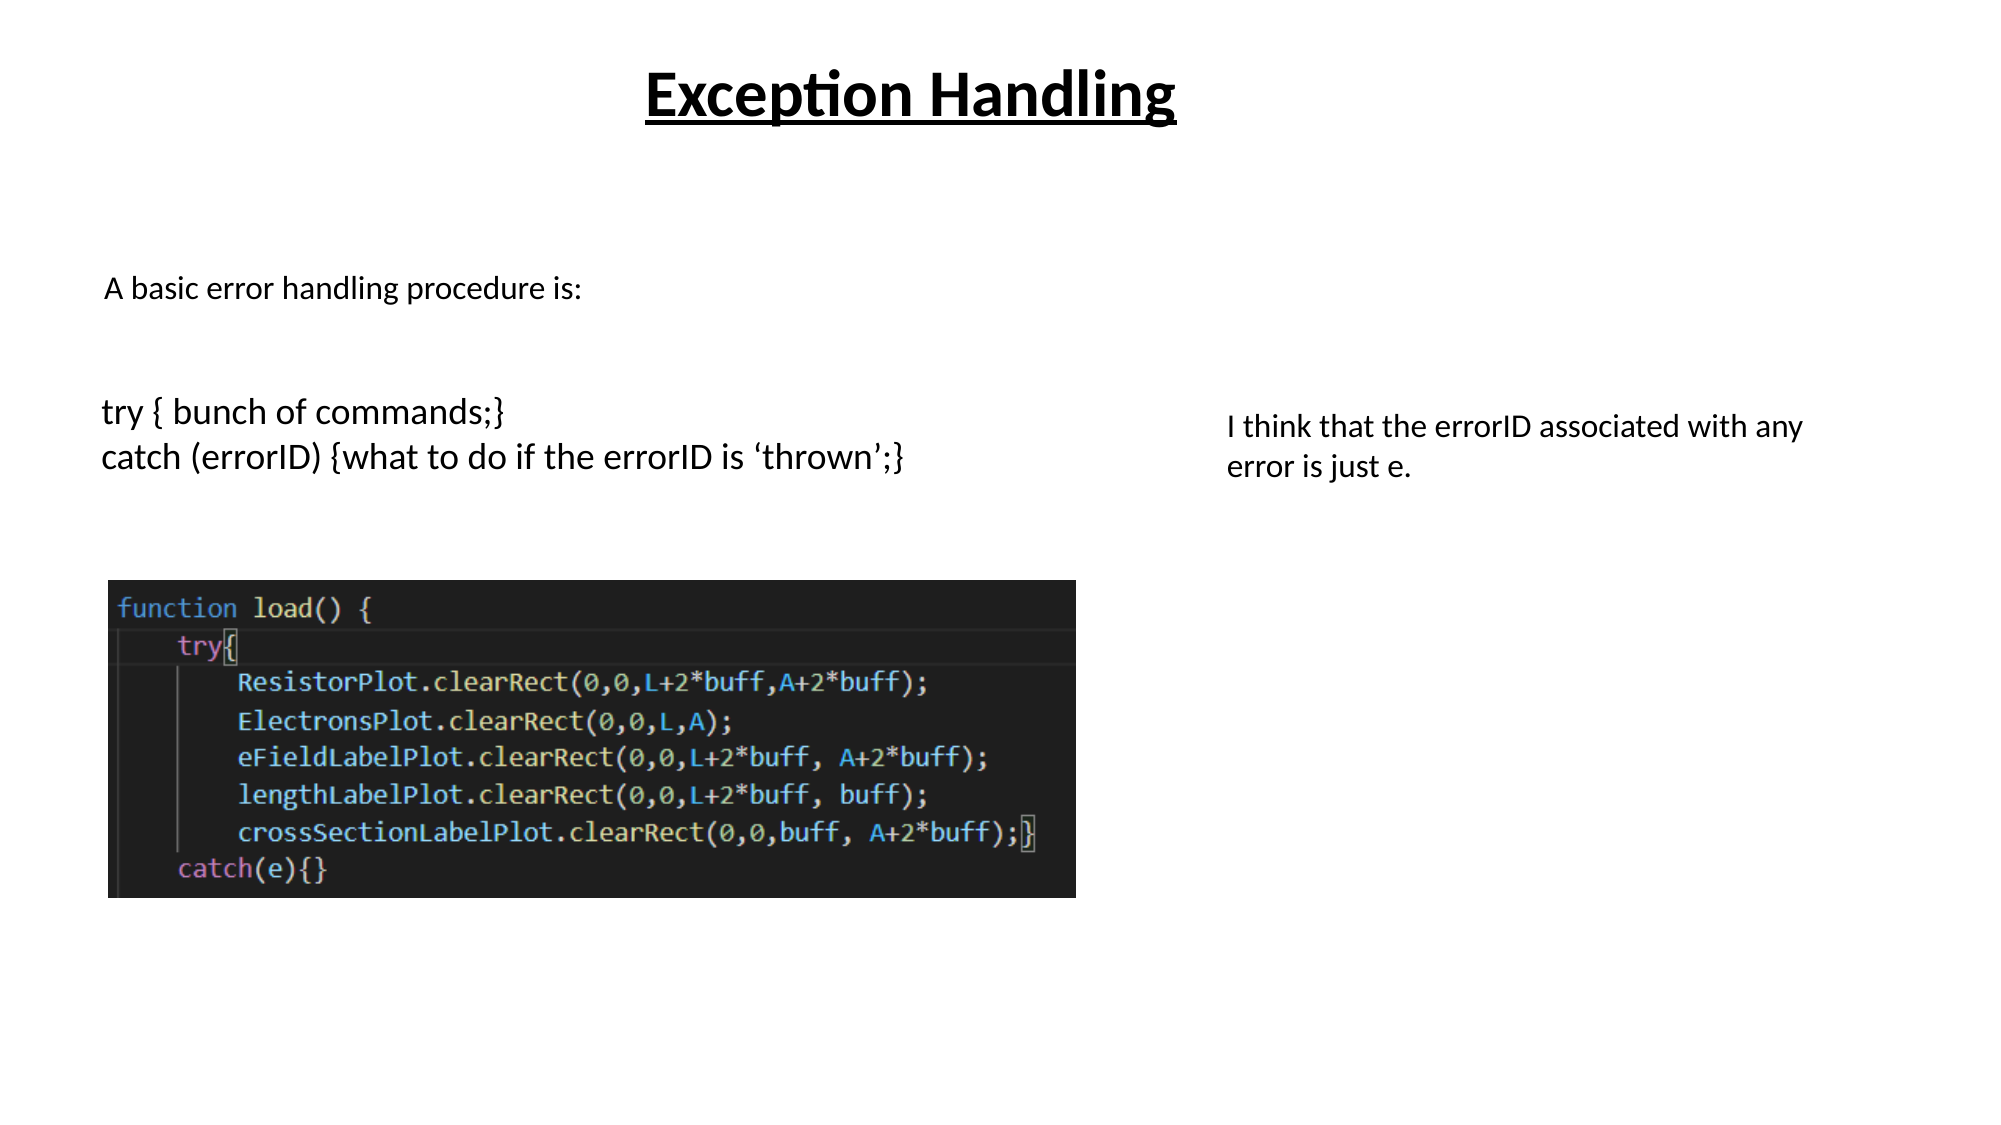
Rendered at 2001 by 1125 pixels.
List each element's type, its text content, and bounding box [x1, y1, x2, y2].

text_box I think that the errorID associated with any error is just e. [1212, 396, 1872, 492]
text_box try { bunch of commands;} catch (errorID) {what to do if the errorID is ‘thrown’;} [86, 379, 1023, 485]
text_box A basic error handling procedure is: [89, 259, 599, 314]
text_box Exception Handling [630, 41, 1192, 137]
picture [108, 580, 1076, 898]
